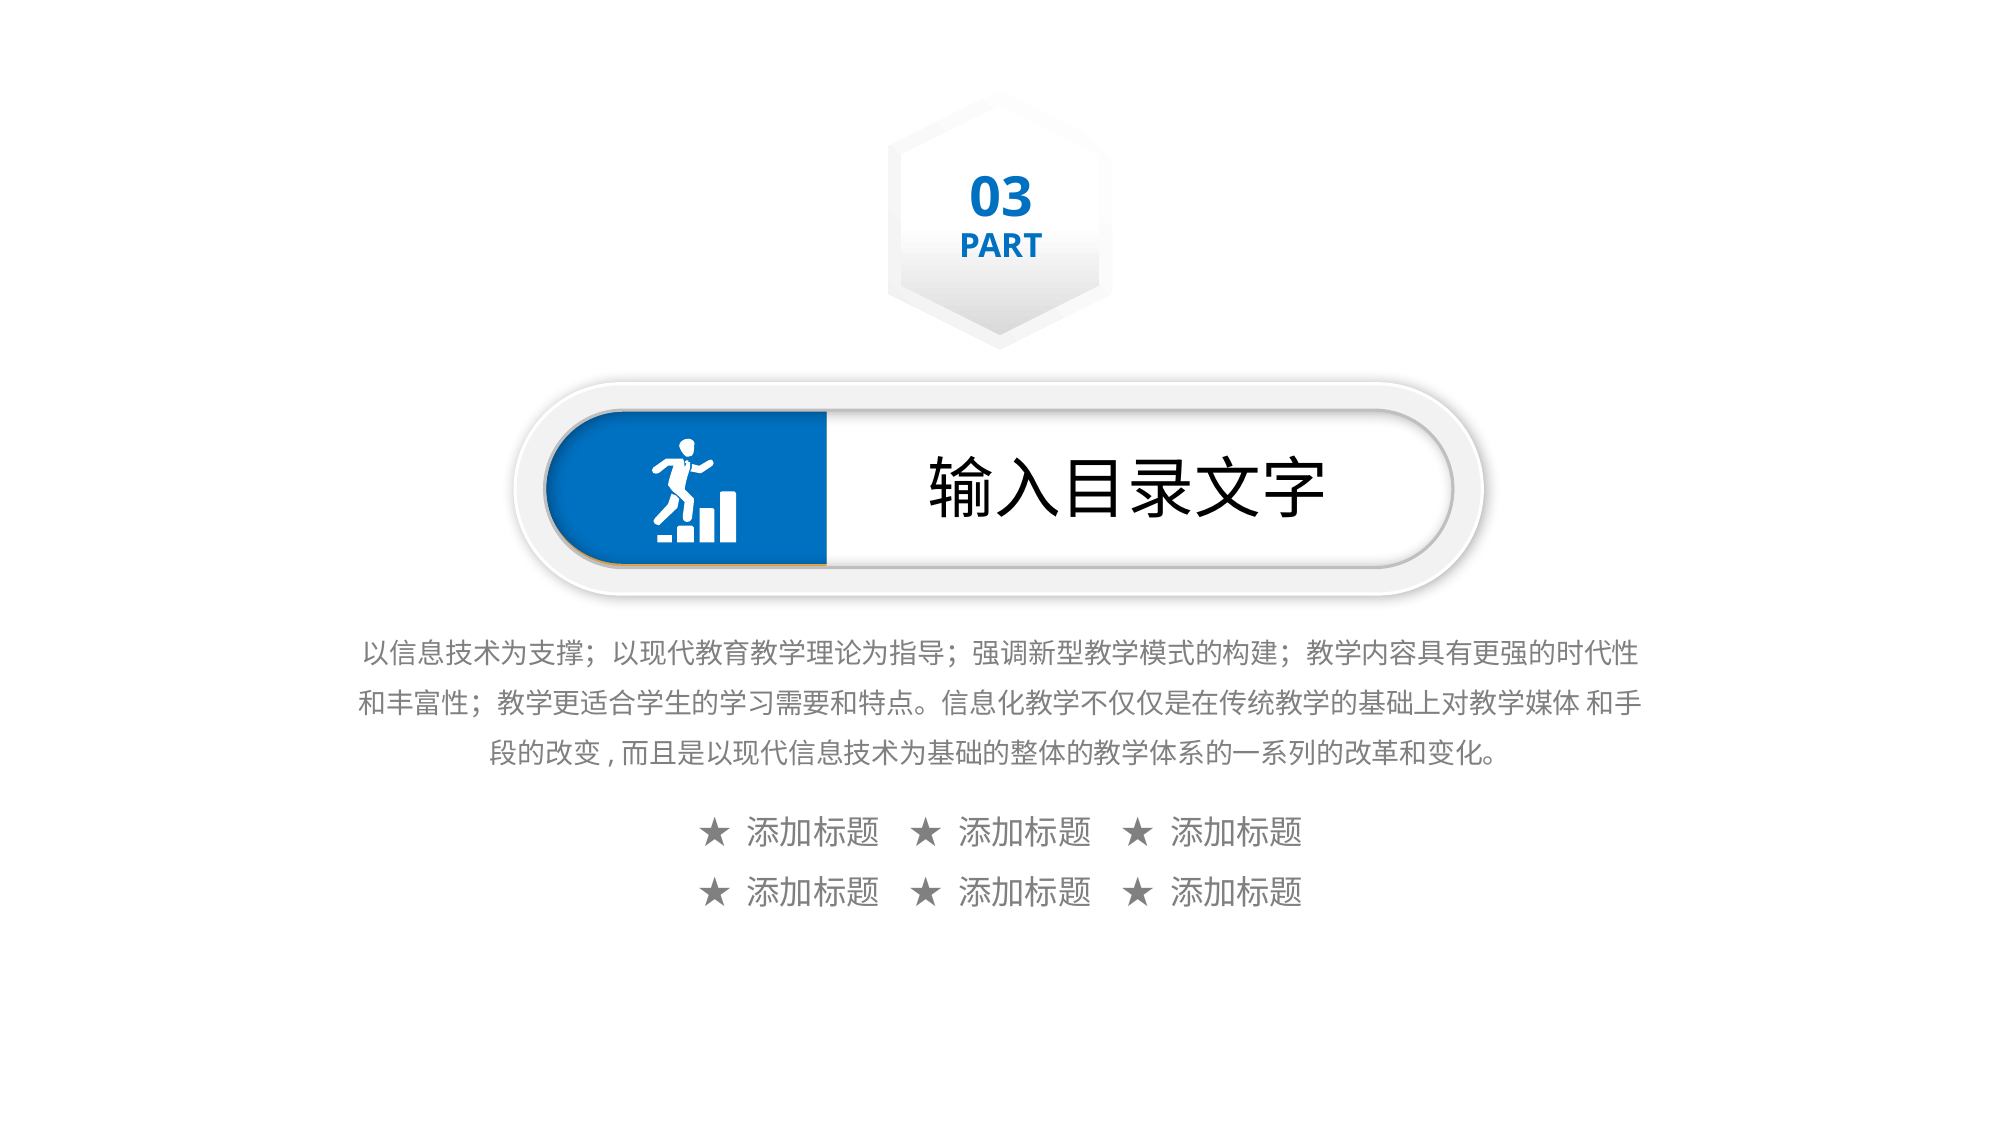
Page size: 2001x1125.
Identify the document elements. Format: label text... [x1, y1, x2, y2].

text_box ★ 添加标题 [1087, 803, 1337, 859]
text_box ★ 添加标题 [876, 803, 1087, 859]
text_box ★ 添加标题 [664, 864, 876, 919]
text_box 以信息技术为支撑；以现代教育教学理论为指导；强调新型教学模式的构建；教学内容具有更强的时代性和丰富性；教学更适合学生的学习需要和特点。信息化教学不仅仅是在传统教学的基础上对教学媒体 和手段的改变,而且是以现代信息技术为基础的整体的教学体系的一系列的改革和变化。 [336, 611, 1664, 777]
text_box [515, 383, 1483, 595]
text_box ★ 添加标题 [876, 864, 1087, 919]
text_box ★ 添加标题 [1087, 864, 1337, 919]
text_box ★ 添加标题 [664, 803, 876, 859]
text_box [887, 89, 1112, 350]
